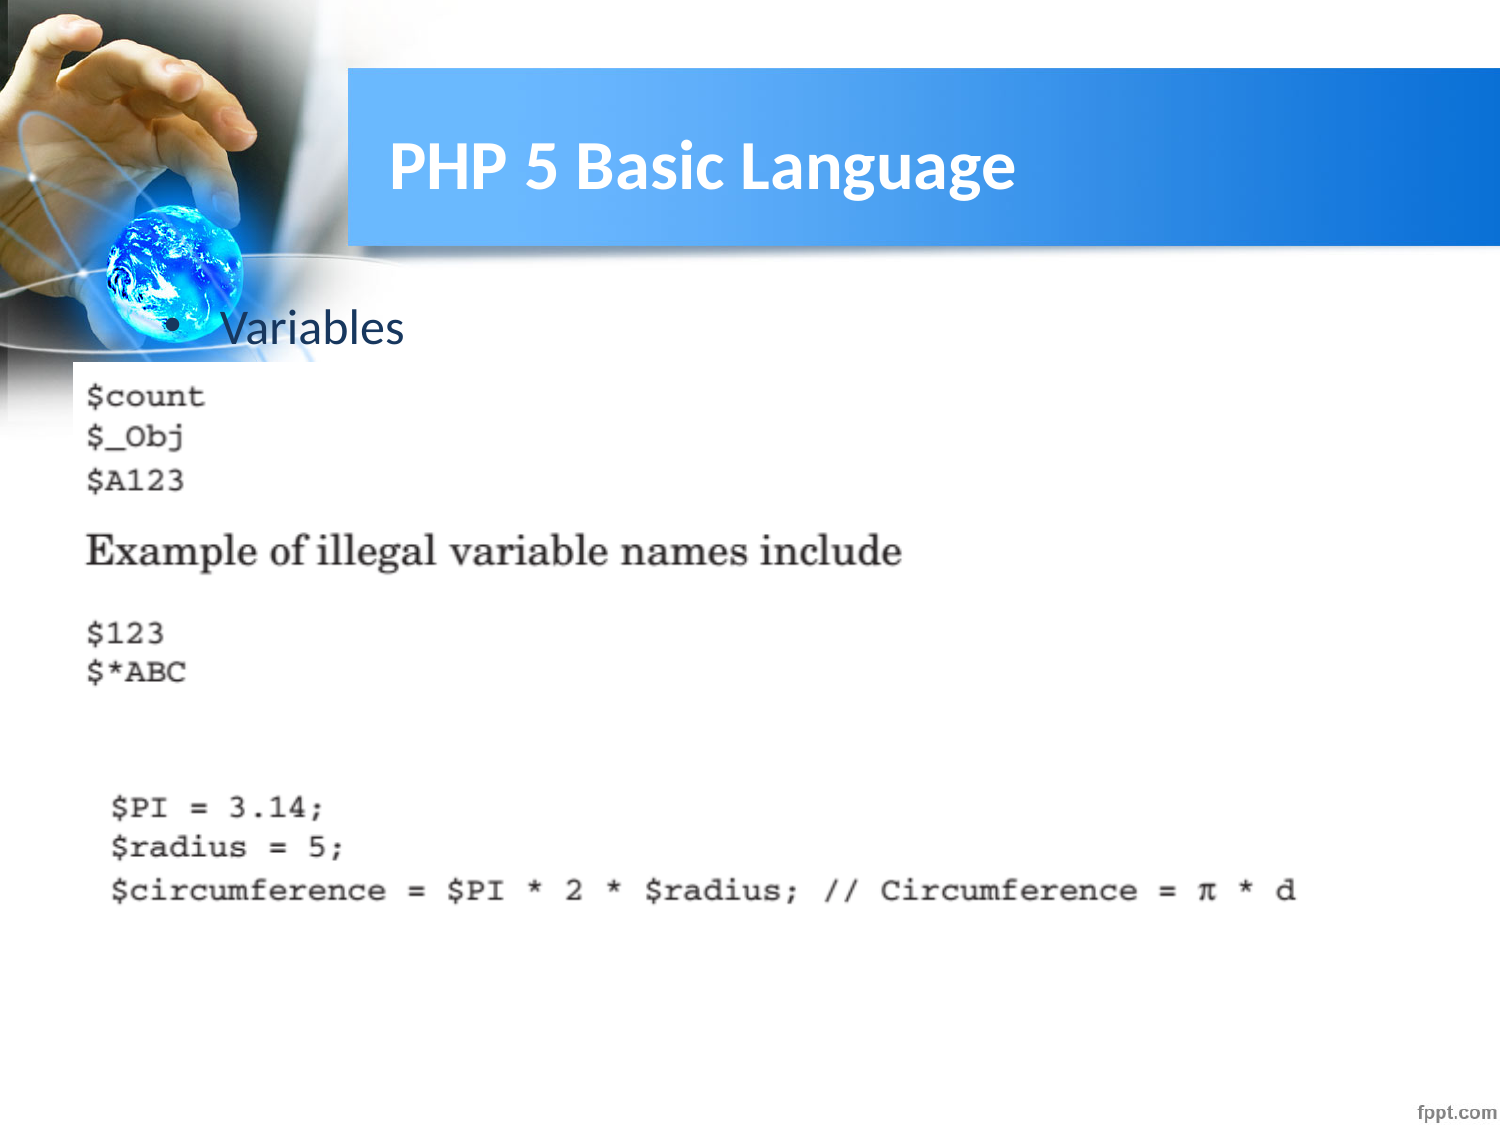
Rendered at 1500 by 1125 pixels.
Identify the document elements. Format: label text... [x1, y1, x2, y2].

picture [0, 0, 1500, 1125]
list Variables [148, 286, 1477, 1039]
title PHP 5 Basic Language [374, 111, 1452, 212]
